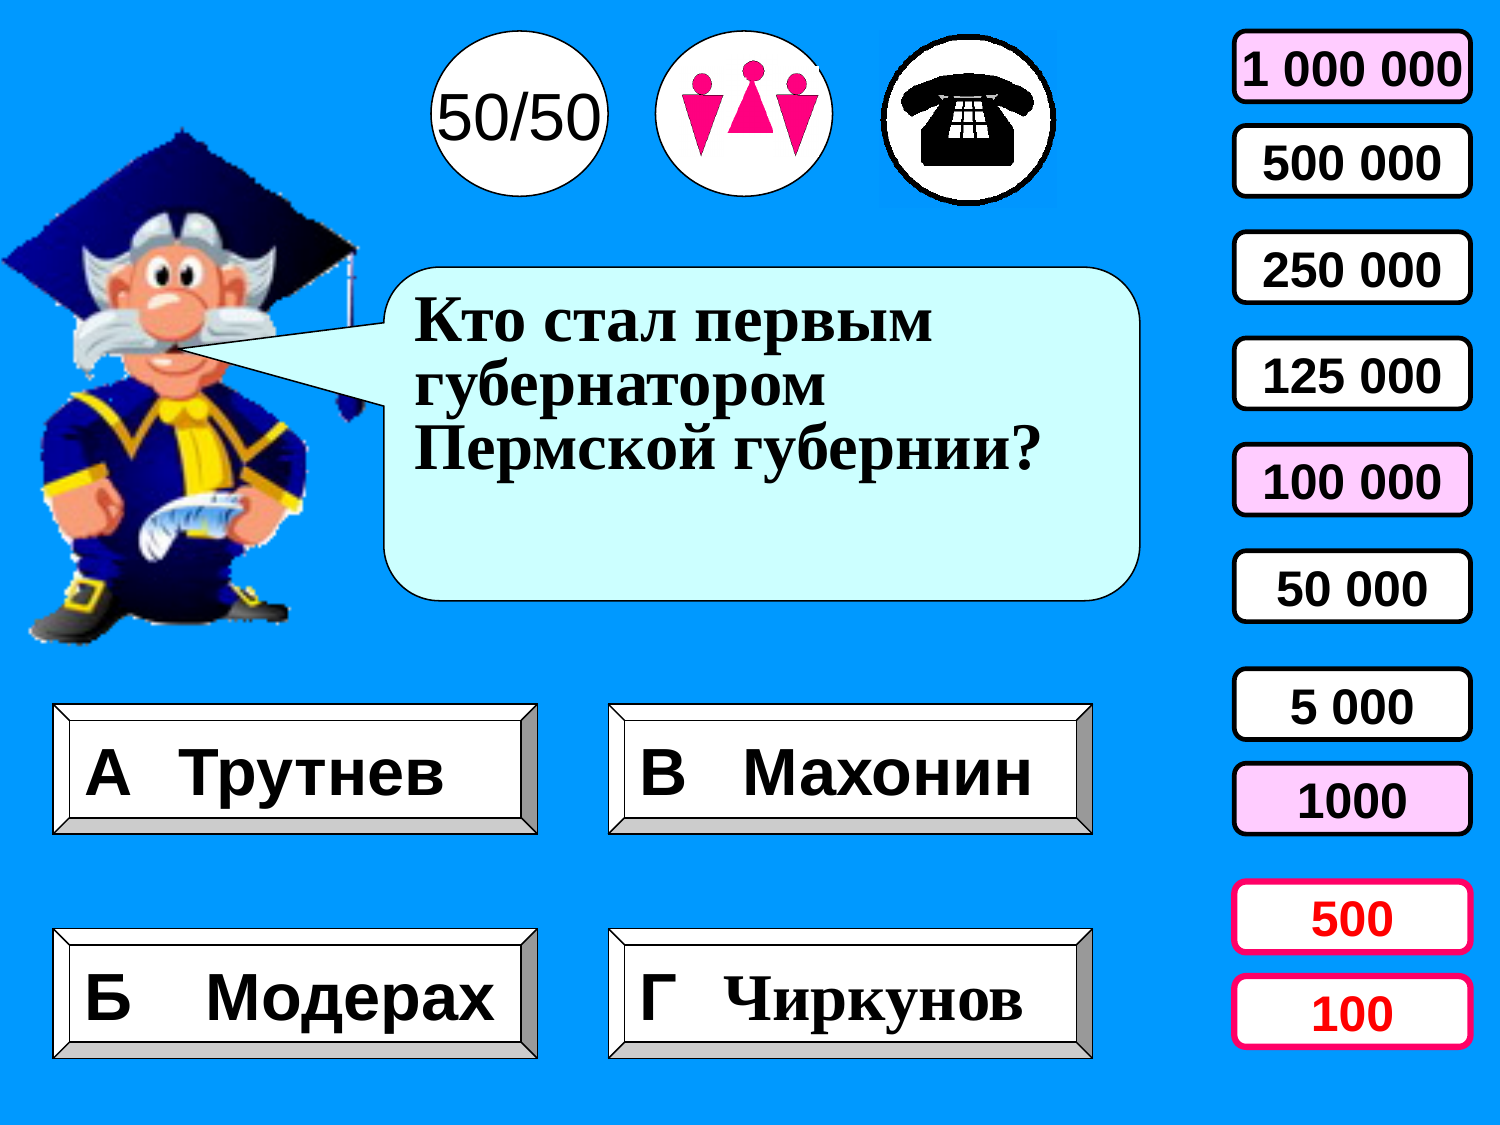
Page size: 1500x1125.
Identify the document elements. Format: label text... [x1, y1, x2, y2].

text_box 50/50 [430, 30, 609, 197]
picture [879, 30, 1058, 208]
text_box 100 000 [1234, 444, 1471, 516]
text_box 5 000 [611, 705, 1090, 720]
text_box 500 [1234, 881, 1471, 953]
text_box [655, 30, 815, 197]
text_box 1 000 000 [1234, 30, 1471, 102]
text_box А Трутнев [53, 704, 538, 835]
text_box 500 000 [1234, 125, 1471, 197]
picture [678, 54, 819, 158]
text_box Г Чиркунов [608, 928, 1093, 1059]
text_box В Махонин [608, 704, 1093, 835]
text_box 250 000 [1234, 231, 1471, 303]
text_box 50 000 [55, 929, 536, 944]
text_box 1000 [1234, 763, 1471, 835]
text_box Кто стал первым губернатором Пермской губернии? [412, 267, 1140, 601]
text_box 5 000 [1234, 668, 1471, 740]
text_box https://zvuk.top/tracks/кто-хочет-стать-миллионером звуки к игре [609, 929, 624, 1057]
text_box 100 [1234, 976, 1471, 1047]
text_box [823, 76, 833, 151]
text_box 1000 [55, 705, 535, 720]
text_box Ресурсы интернета [54, 929, 69, 1057]
text_box Б Модерах [53, 928, 538, 1059]
text_box 125 000 [1234, 337, 1471, 409]
text_box 50 000 [1234, 550, 1471, 622]
picture [0, 113, 408, 653]
text_box 100 000 [610, 929, 1091, 944]
